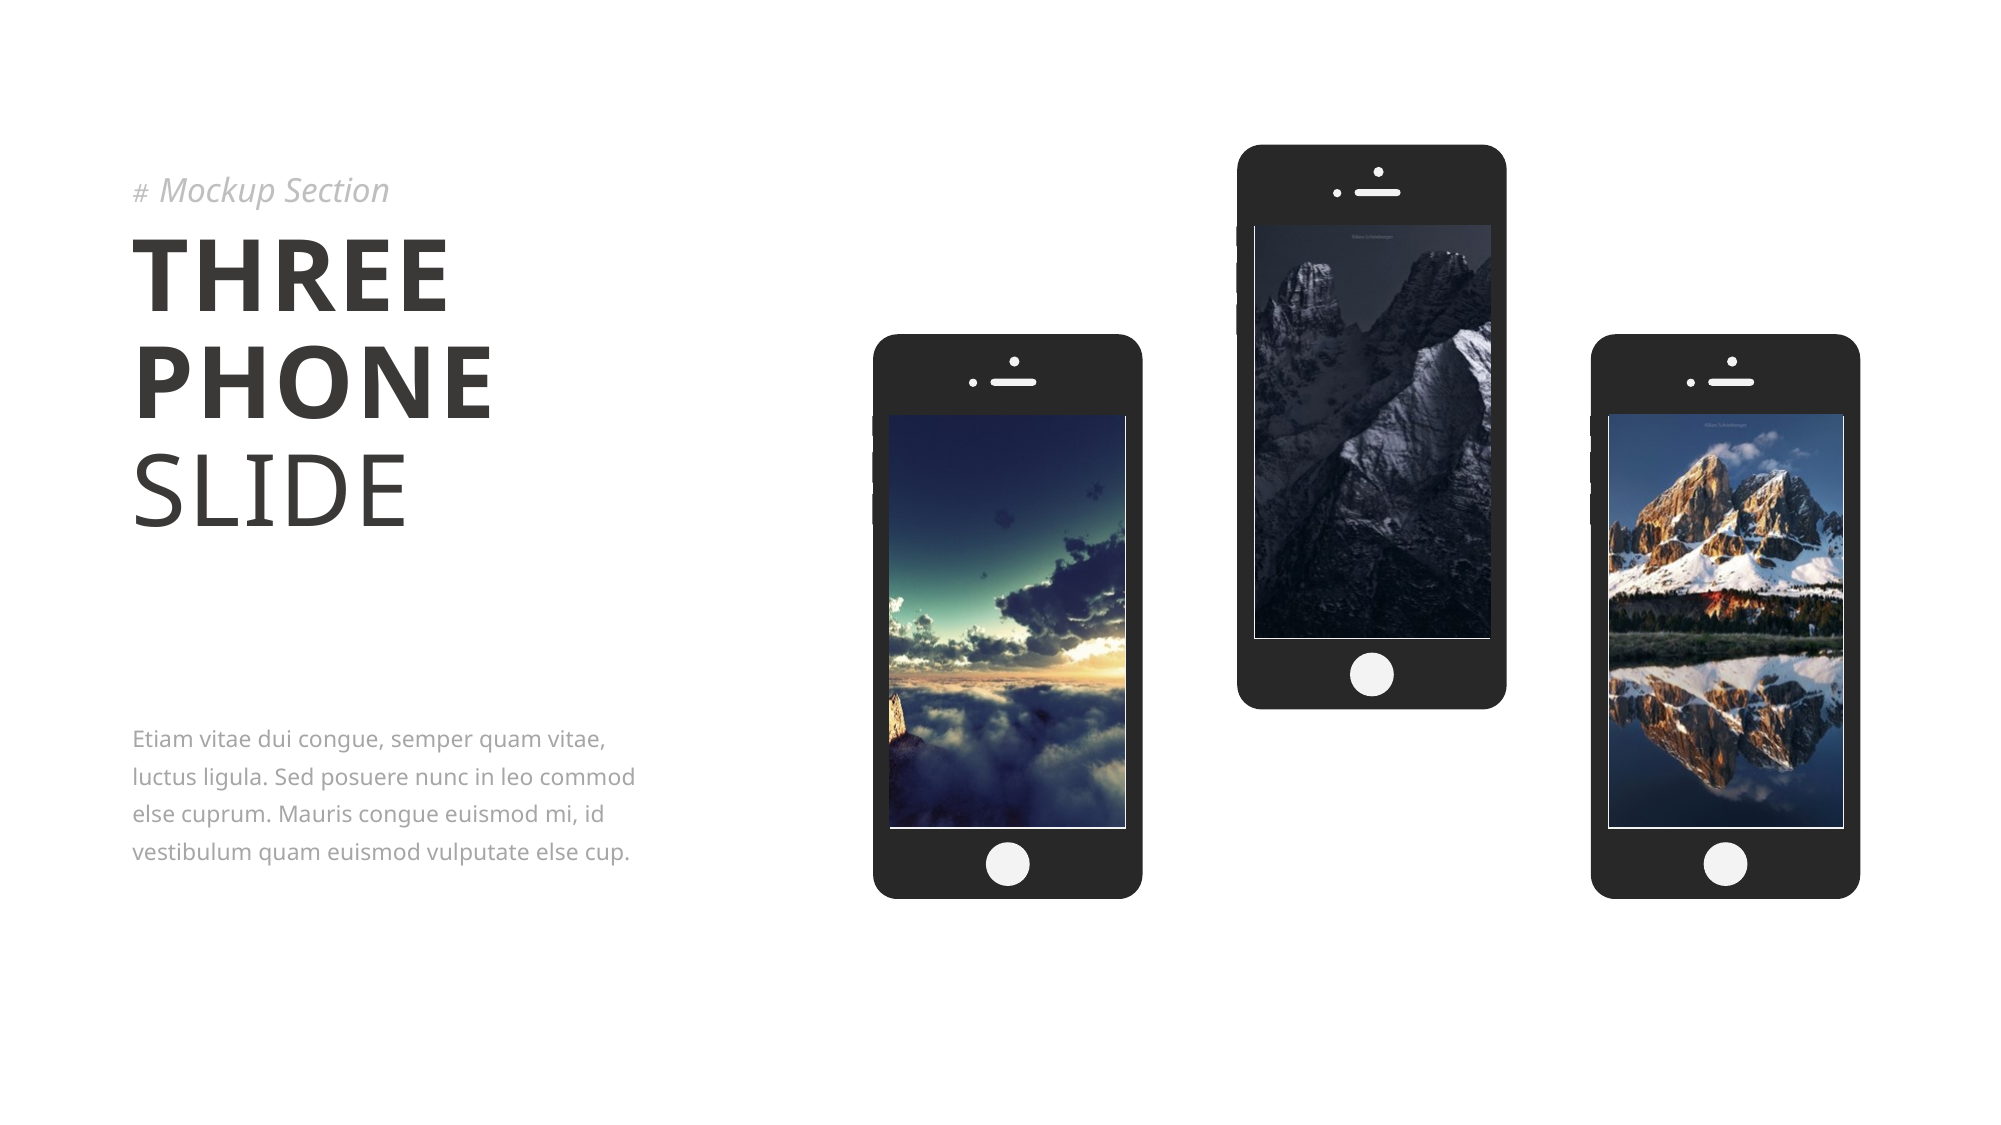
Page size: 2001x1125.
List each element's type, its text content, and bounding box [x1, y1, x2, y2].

text_box Etiam vitae dui congue, semper quam vitae, luctus ligula. Sed posuere nunc in leo commod else cuprum. Mauris congue euismod mi, id vestibulum quam euismod vulputate else cup. [117, 707, 668, 973]
picture [1589, 333, 1861, 899]
text_box # Mockup Section [117, 165, 767, 227]
text_box THREE PHONE SLIDE [117, 217, 918, 685]
picture [871, 333, 1143, 899]
picture [1236, 144, 1507, 710]
